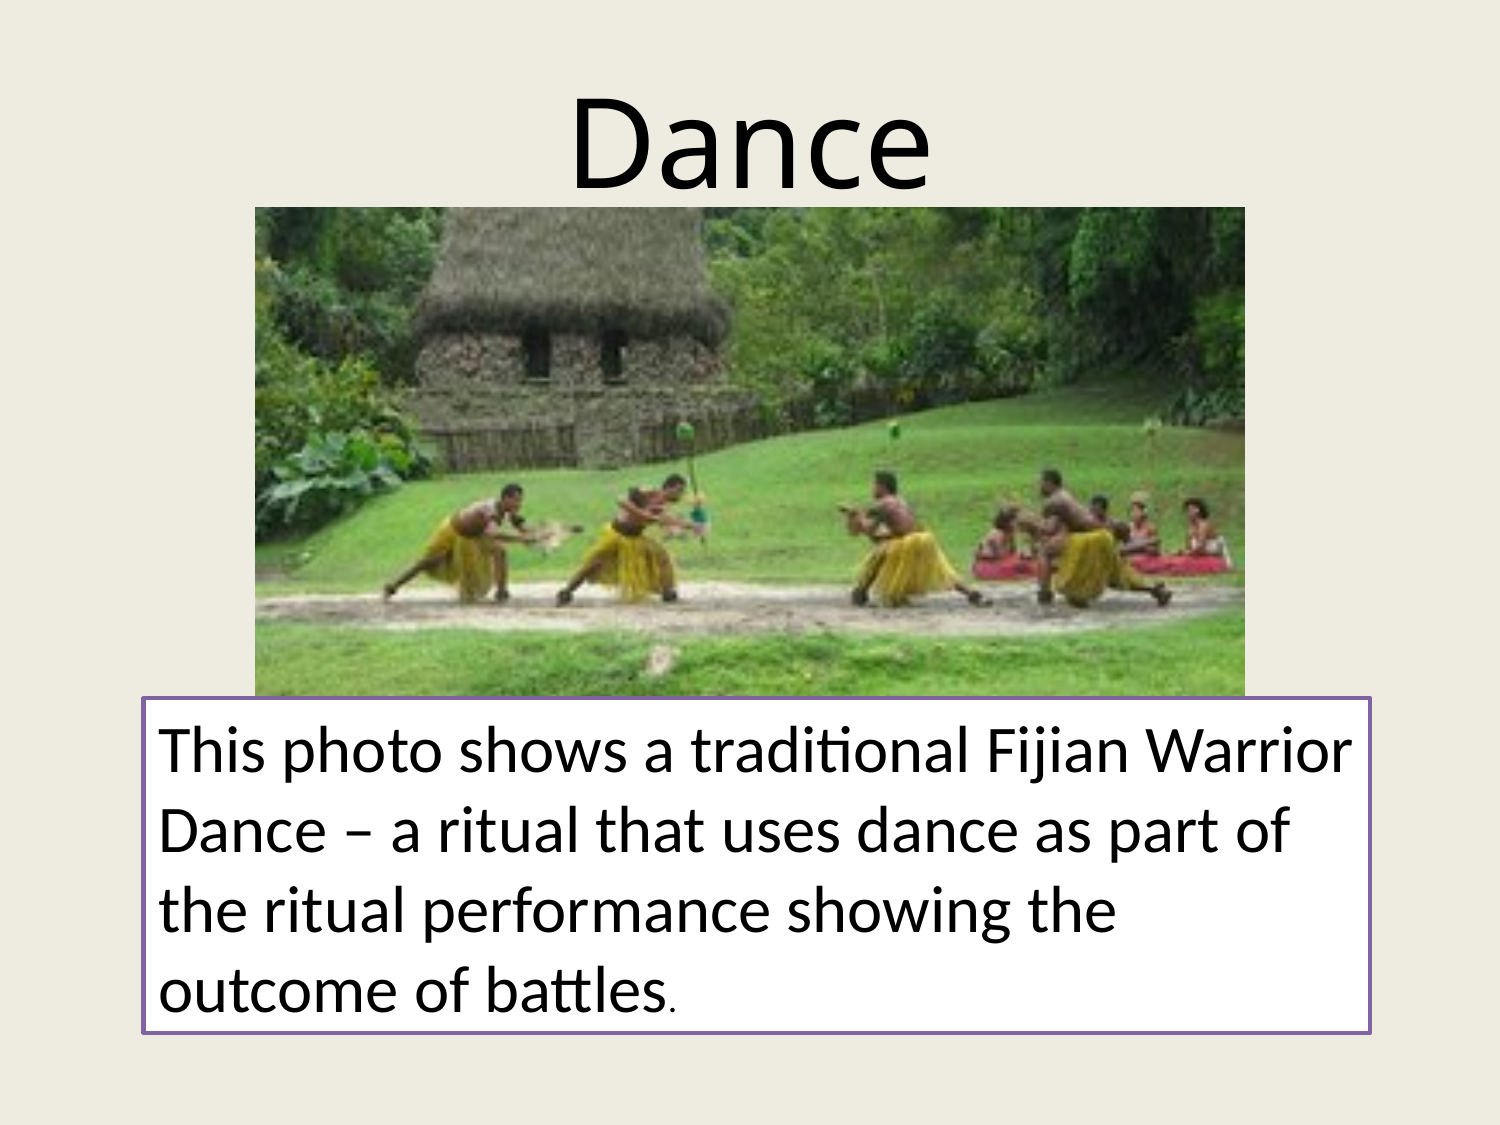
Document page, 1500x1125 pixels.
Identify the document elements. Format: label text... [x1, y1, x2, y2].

title Dance [75, 45, 1425, 206]
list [74, 207, 1426, 951]
text_box This photo shows a traditional Fijian Warrior Dance – a ritual that uses dance as part of the ritual performance showing the outcome of battles. [141, 960, 1372, 1035]
